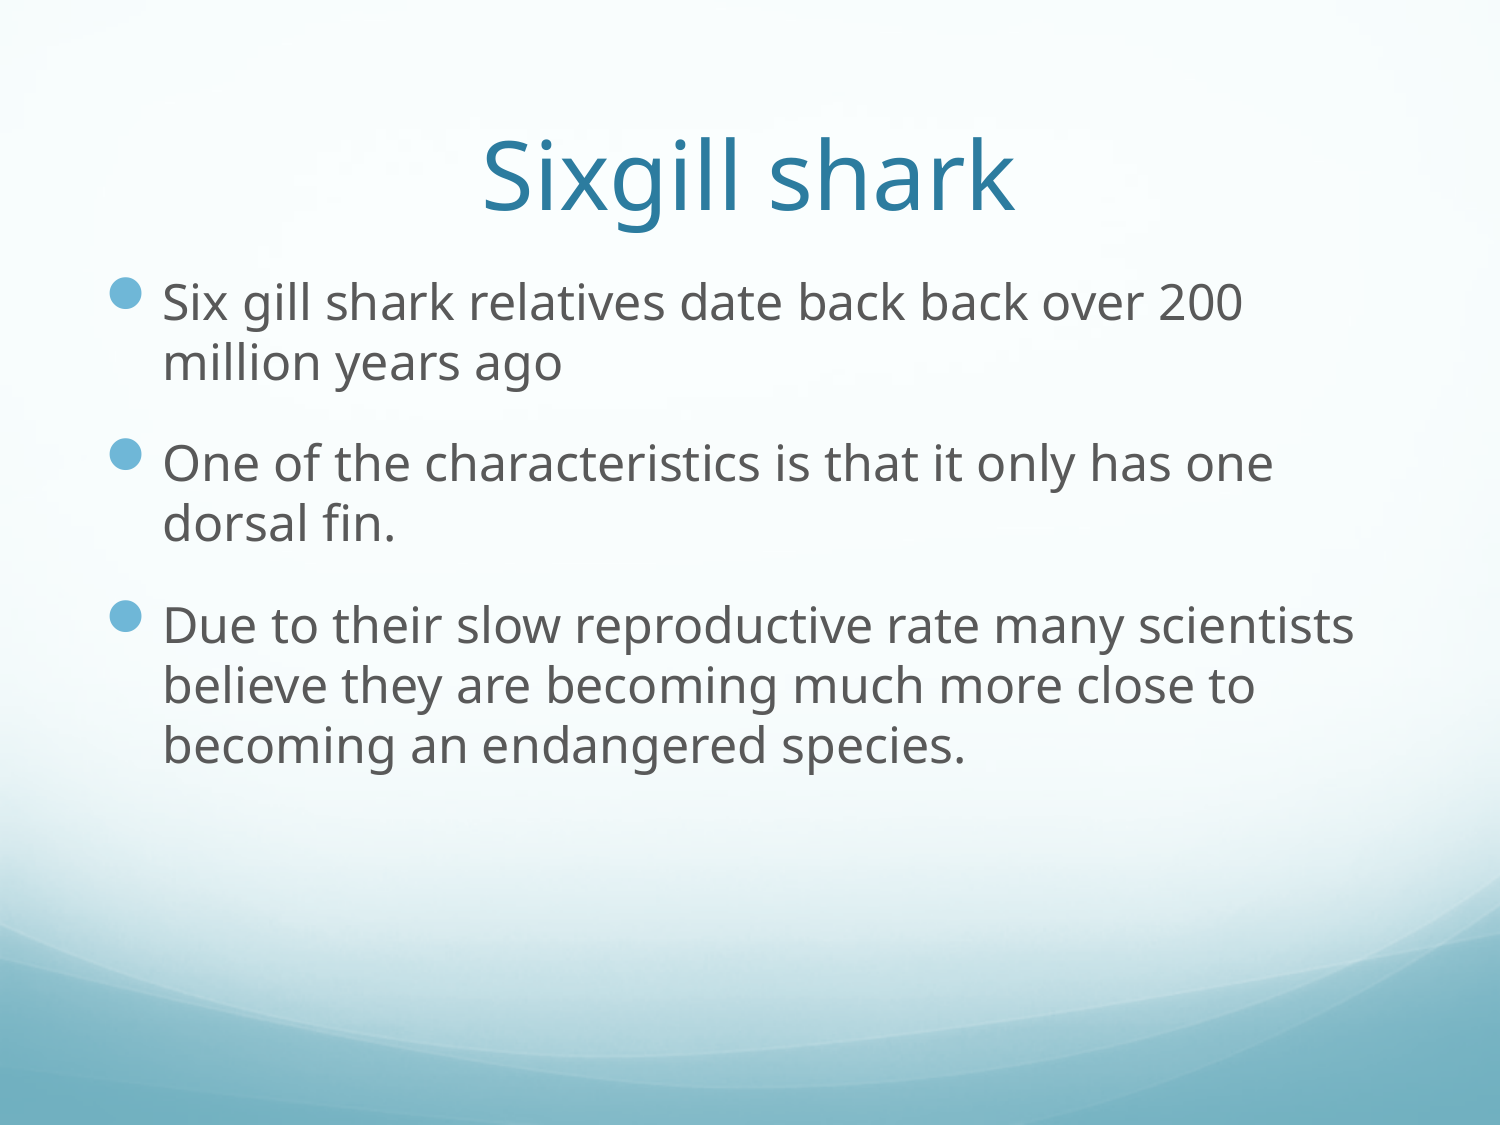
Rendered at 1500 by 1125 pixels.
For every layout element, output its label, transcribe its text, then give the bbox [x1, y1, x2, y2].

list Six gill shark relatives date back back over 200 million years ago One of the characteristics is that it only has one dorsal fin. Due to their slow reproductive rate many scientists believe they are becoming much more close to becoming an endangered species. [90, 262, 1410, 975]
title Sixgill shark [90, 17, 1410, 237]
